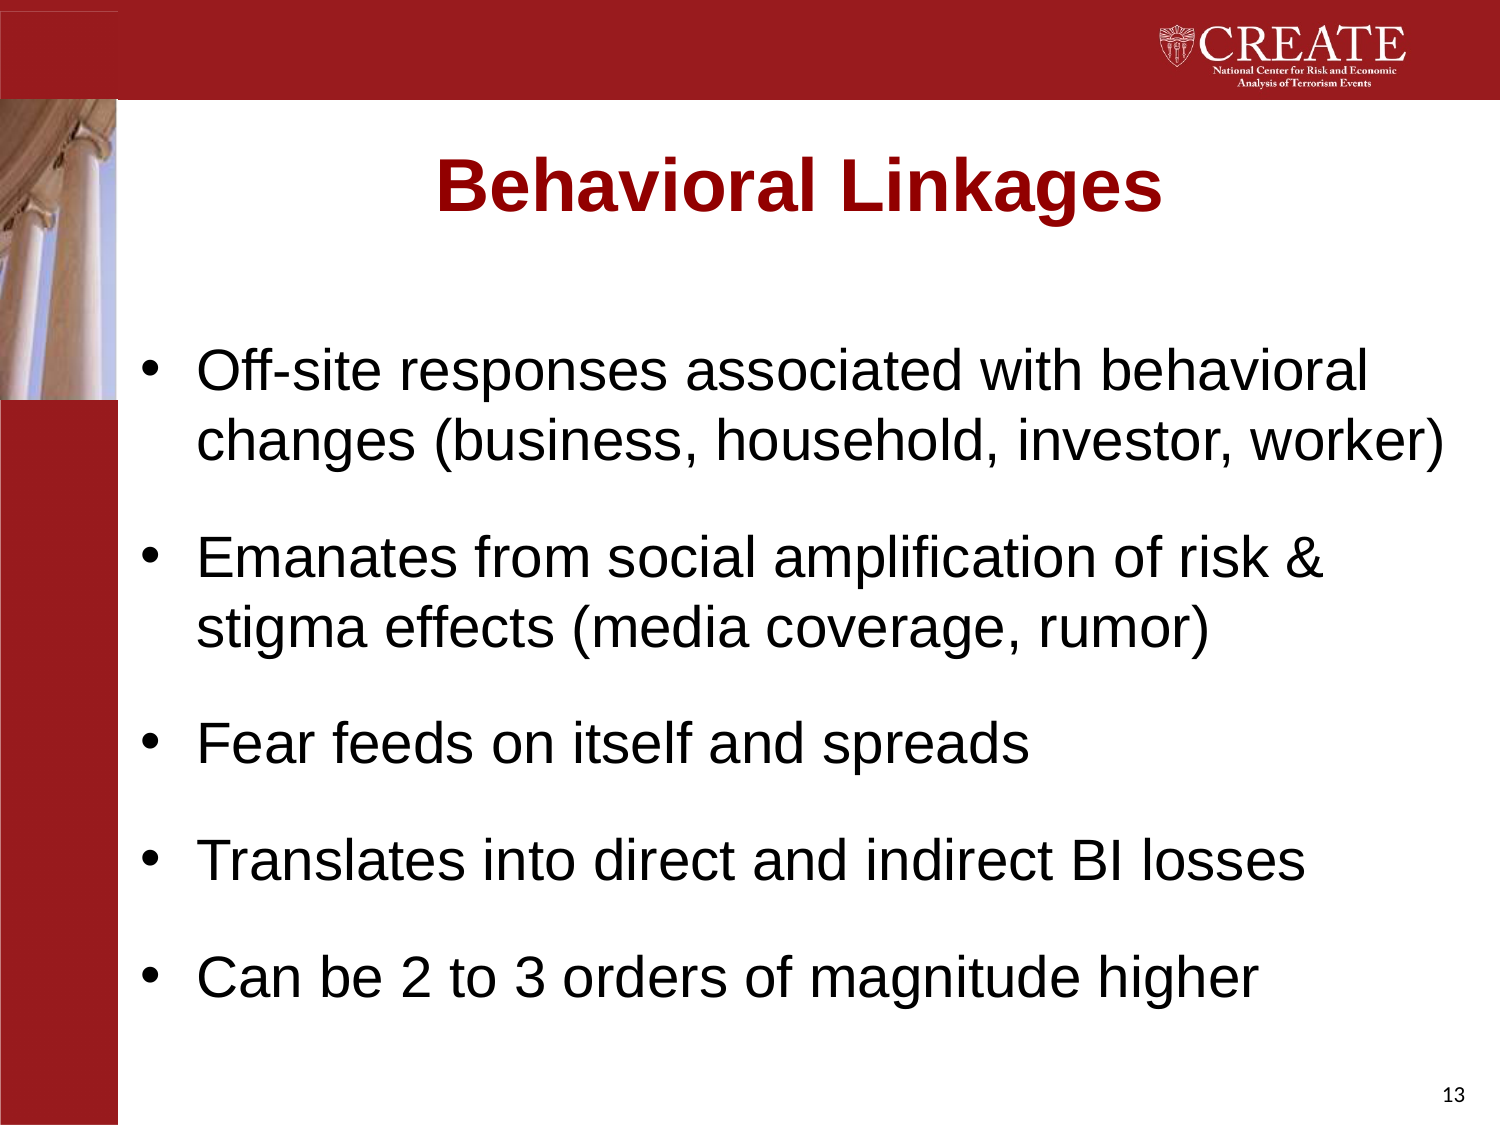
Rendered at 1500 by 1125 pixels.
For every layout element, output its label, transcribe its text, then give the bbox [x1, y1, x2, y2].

picture [0, 0, 1500, 1124]
list Off-site responses associated with behavioral changes (business, household, investor, worker) Emanates from social amplification of risk & stigma effects (media coverage, rumor) Fear feeds on itself and spreads Translates into direct and indirect BI losses Can be 2 to 3 orders of magnitude higher [125, 324, 1500, 1125]
title Behavioral Linkages [137, 112, 1463, 250]
